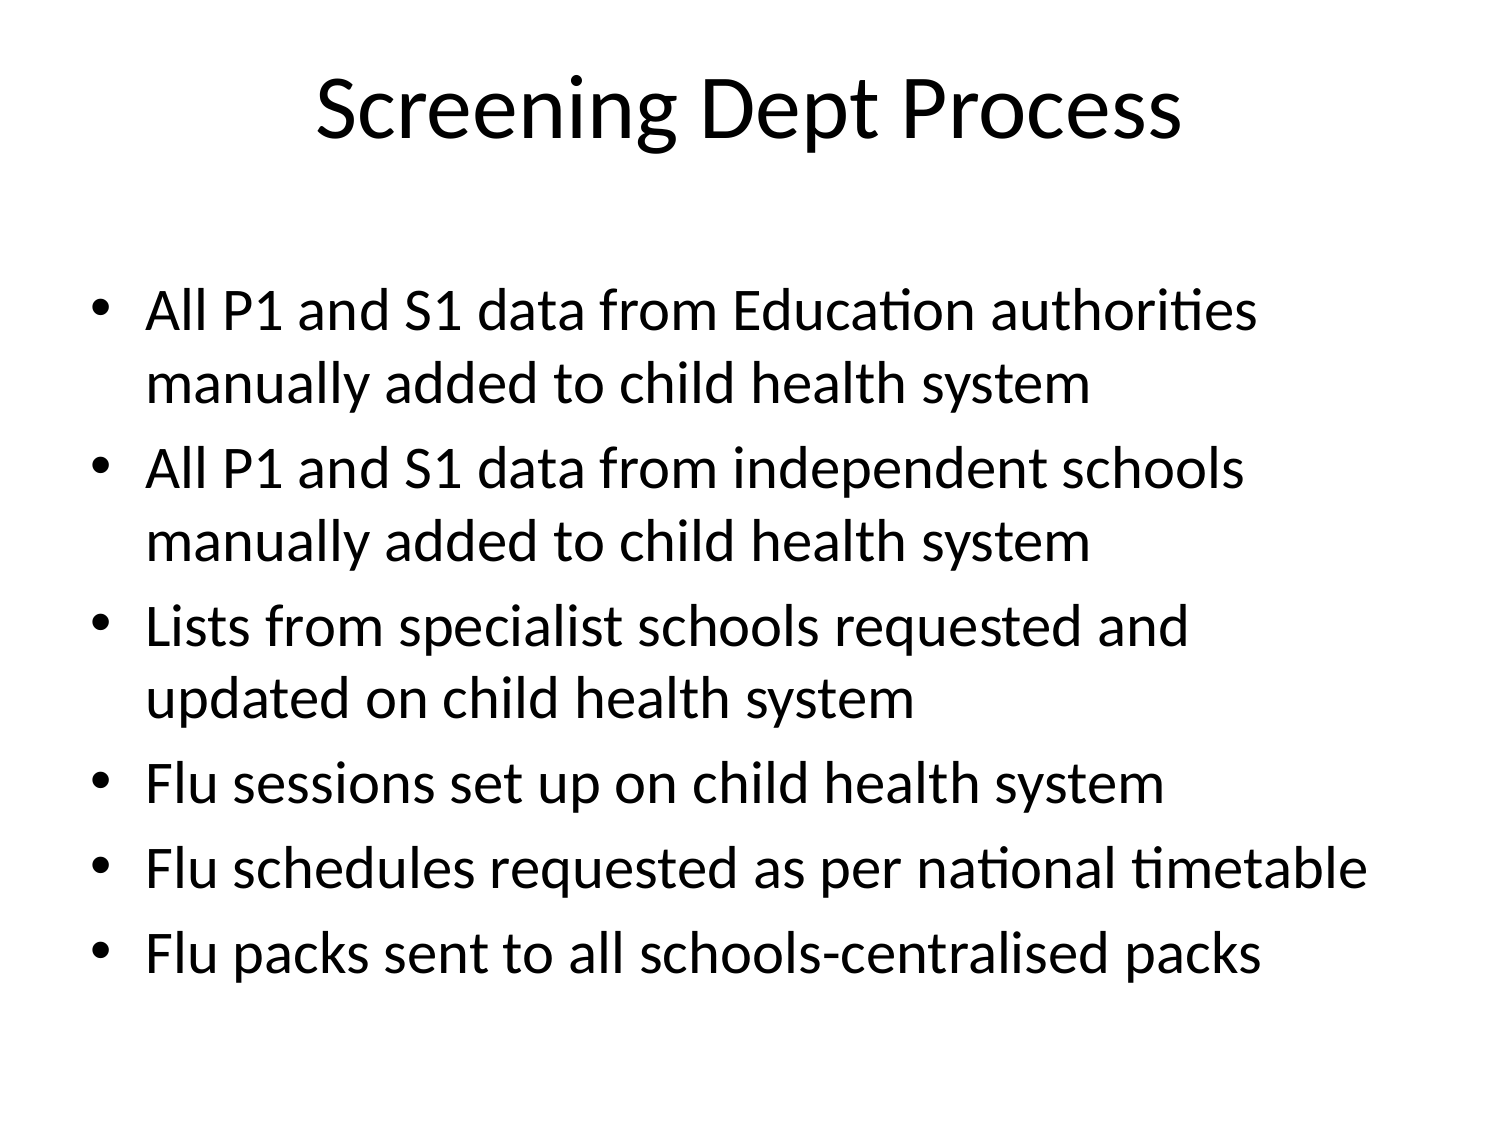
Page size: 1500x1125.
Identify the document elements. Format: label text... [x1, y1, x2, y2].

list All P1 and S1 data from Education authorities manually added to child health system All P1 and S1 data from independent schools manually added to child health system Lists from specialist schools requested and updated on child health system Flu sessions set up on child health system Flu schedules requested as per national timetable Flu packs sent to all schools-centralised packs [75, 262, 1425, 1005]
title Screening Dept Process [75, 19, 1425, 185]
